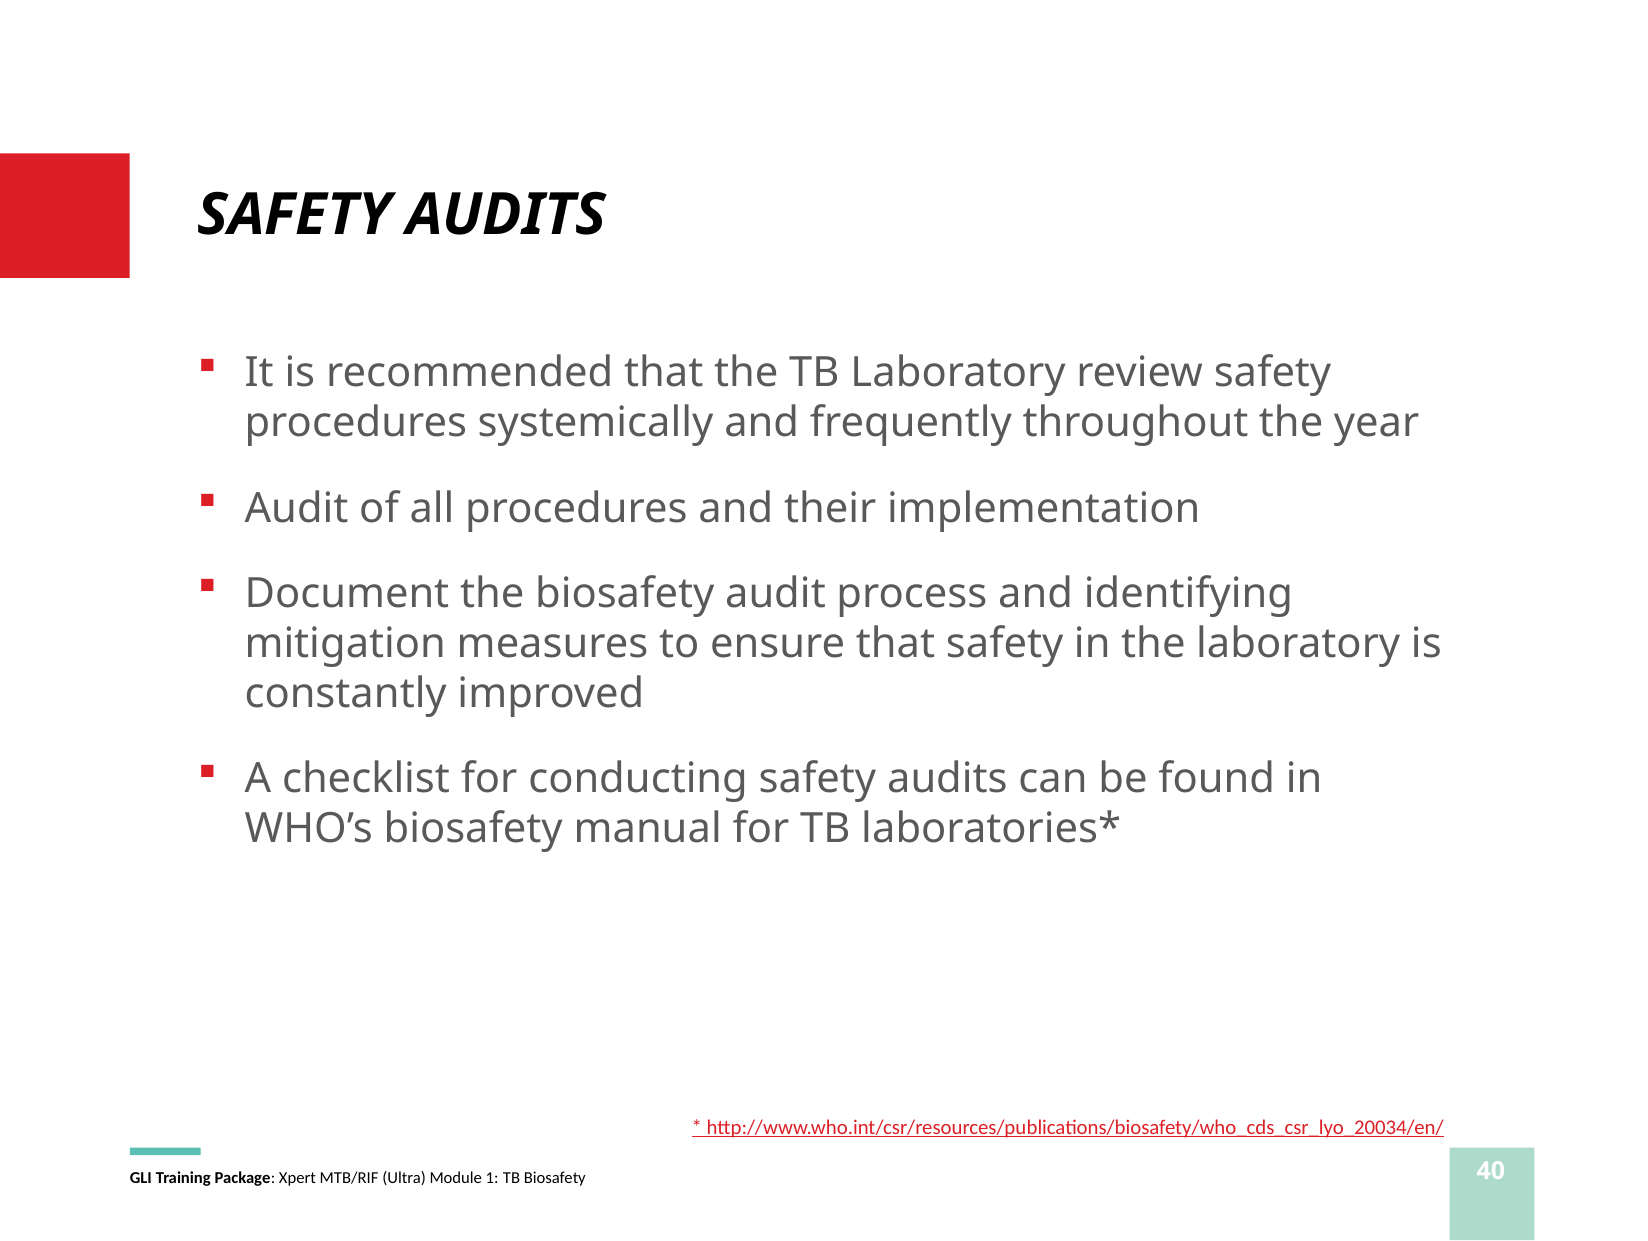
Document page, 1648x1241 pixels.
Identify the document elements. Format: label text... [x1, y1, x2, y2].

list It is recommended that the TB Laboratory review safety procedures systemically and frequently throughout the year Audit of all procedures and their implementation Document the biosafety audit process and identifying mitigation measures to ensure that safety in the laboratory is constantly improved A checklist for conducting safety audits can be found in WHO’s biosafety manual for TB laboratories* [198, 345, 1450, 1085]
text_box * http://www.who.int/csr/resources/publications/biosafety/who_cds_csr_lyo_20034/en/ [676, 1106, 1459, 1147]
title SAFETY AUDITS [197, 153, 1450, 278]
